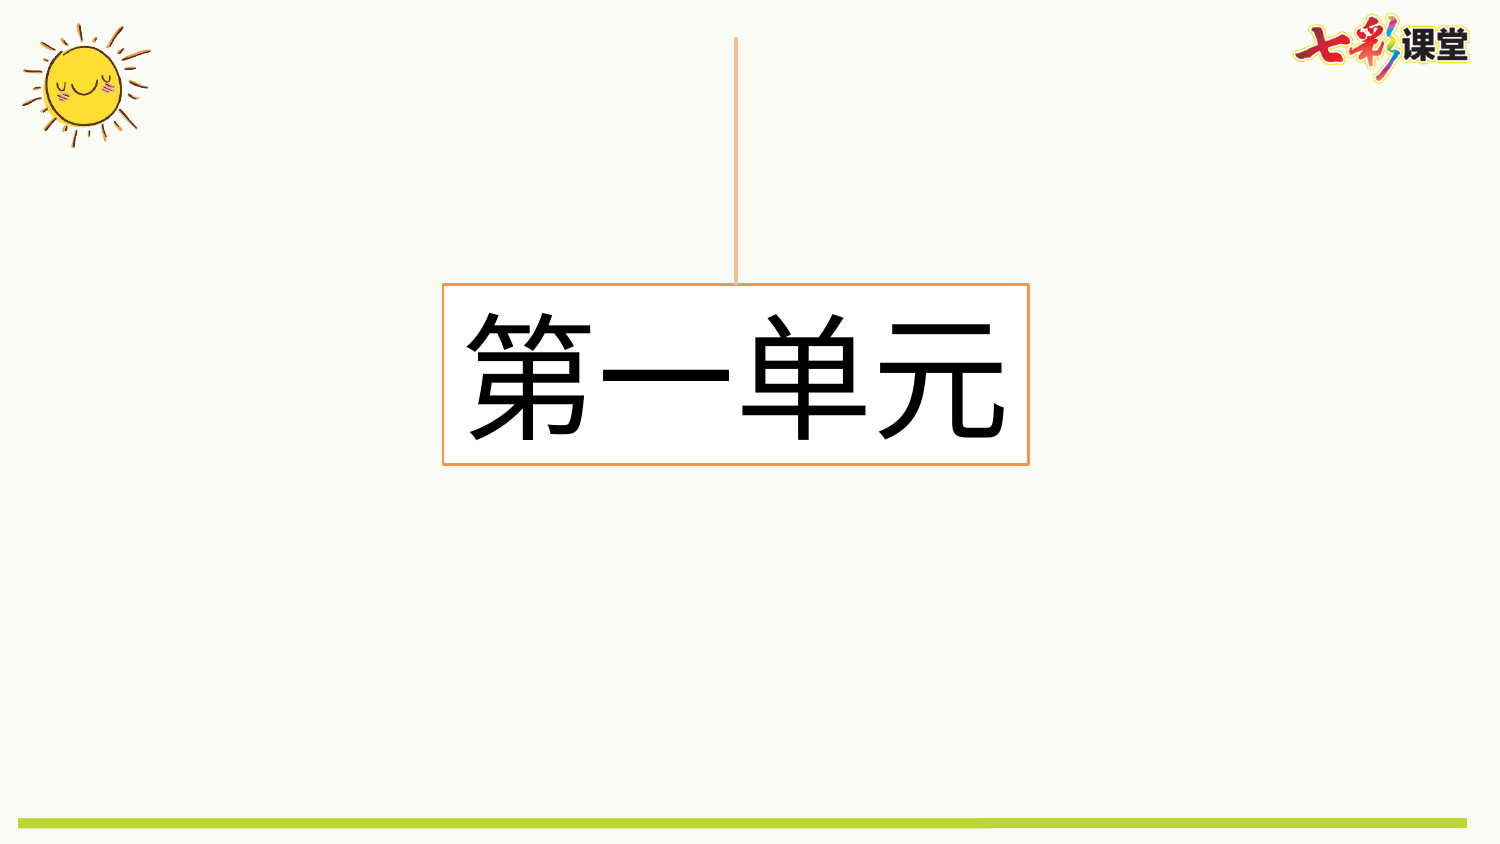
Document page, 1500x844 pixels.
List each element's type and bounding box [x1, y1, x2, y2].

picture [1291, 9, 1472, 87]
text_box [442, 0, 1029, 467]
picture [18, 771, 1467, 844]
picture [0, 0, 173, 172]
